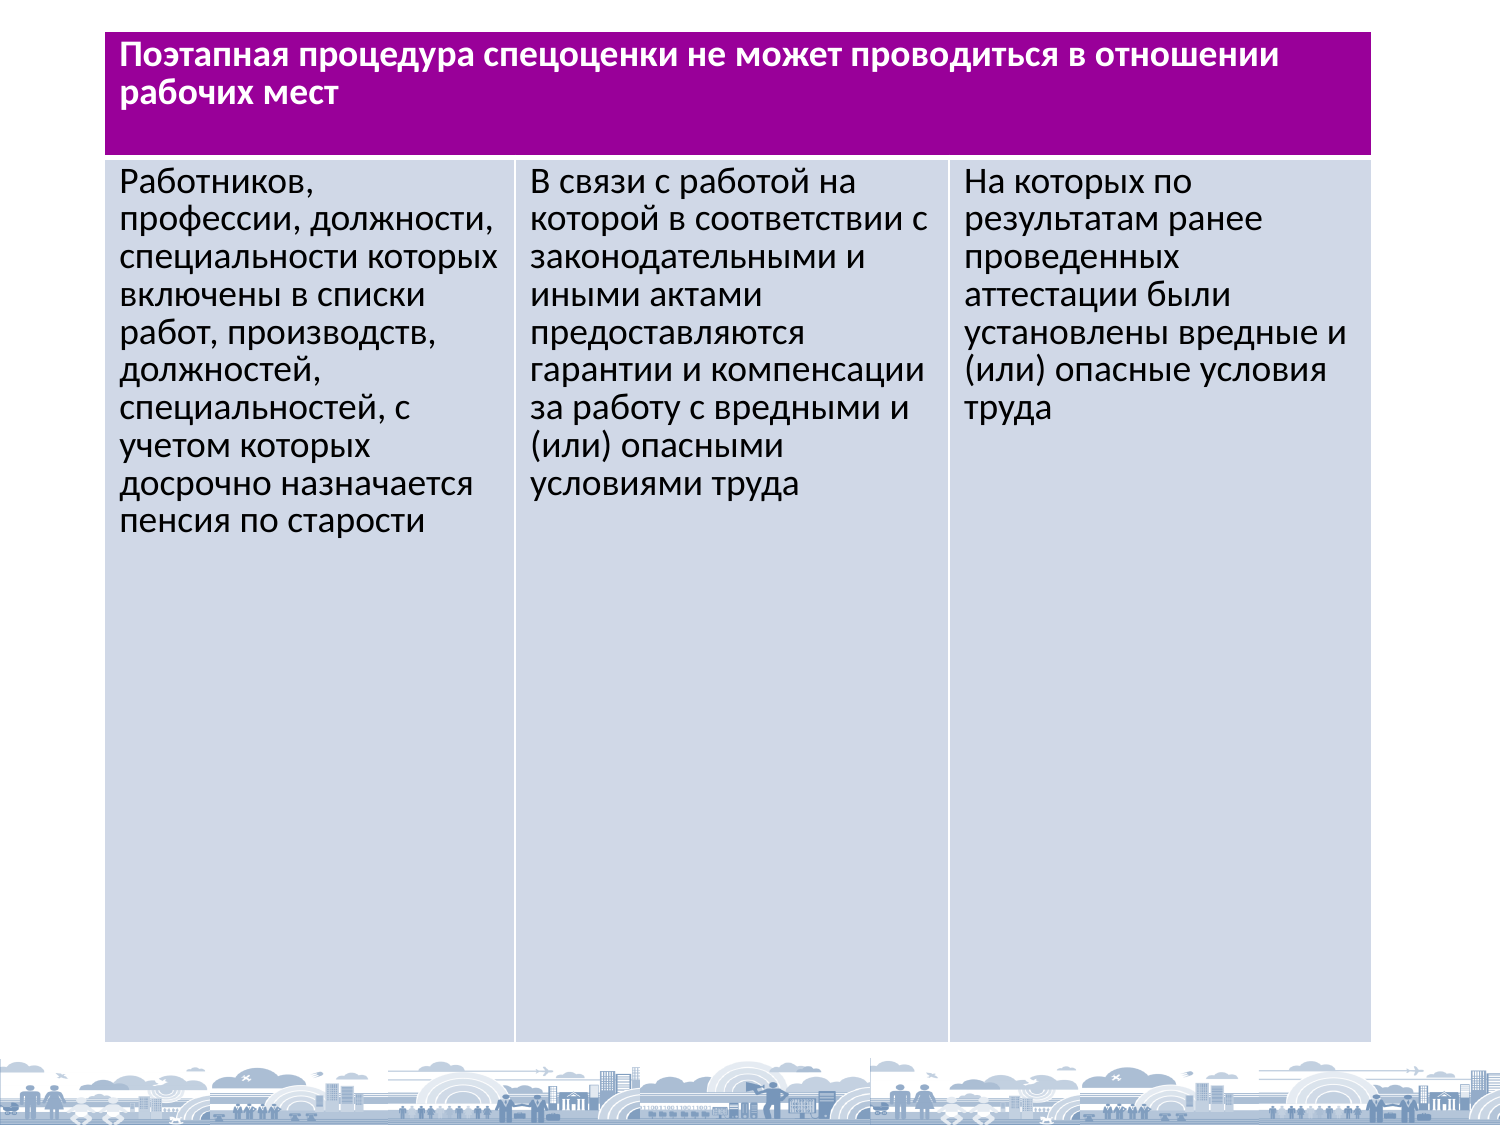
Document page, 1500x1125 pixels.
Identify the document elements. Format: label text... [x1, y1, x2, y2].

table_cell Работников, профессии, должности, специальности которых включены в списки работ, производств, должностей, специальностей, с учетом которых досрочно назначается пенсия по старости [105, 160, 514, 1042]
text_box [0, 1058, 1500, 1125]
table_header Поэтапная процедура спецоценки не может проводиться в отношении рабочих мест [105, 32, 1371, 155]
table_cell В связи с работой на которой в соответствии с законодательными и иными актами предоставляются гарантии и компенсации за работу с вредными и (или) опасными условиями труда [516, 160, 948, 1042]
table_cell На которых по результатам ранее проведенных аттестации были установлены вредные и (или) опасные условия труда [950, 160, 1371, 1042]
